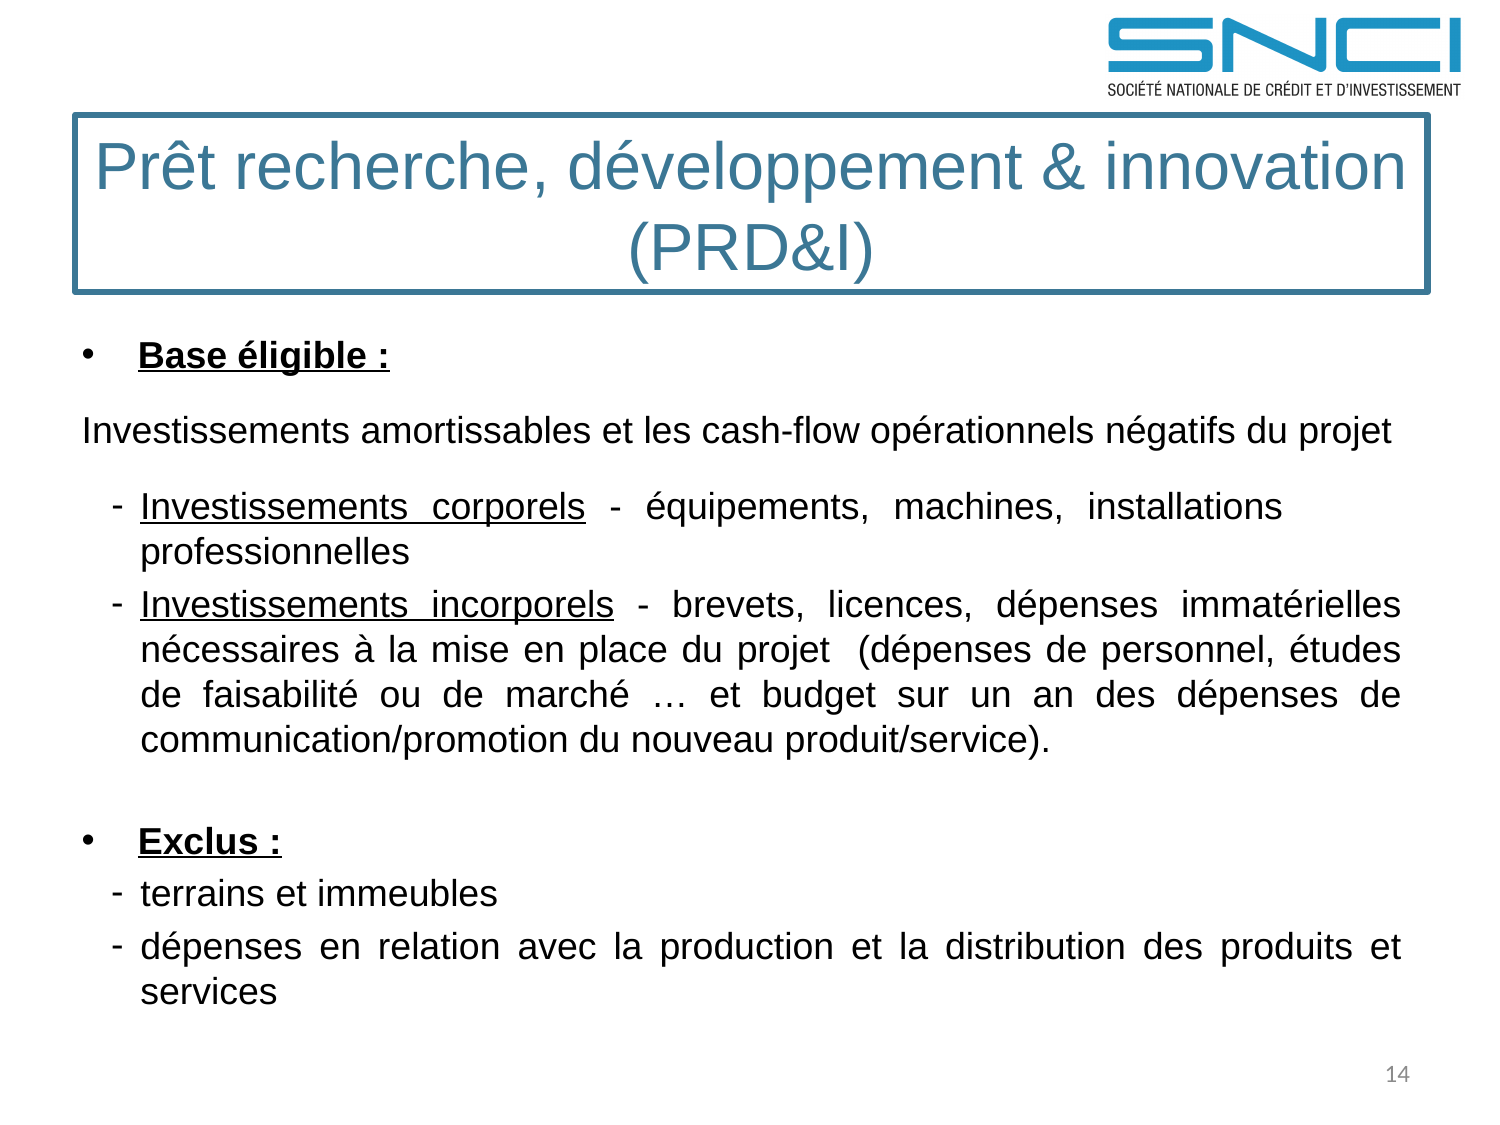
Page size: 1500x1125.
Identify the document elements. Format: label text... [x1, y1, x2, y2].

slide_number 14 [1074, 1042, 1425, 1103]
list Base éligible : Investissements amortissables et les cash-flow opérationnels négatifs du projet Investissements corporels - équipements, machines, installations professionnelles Investissements incorporels - brevets, licences, dépenses immatérielles nécessaires à la mise en place du projet (dépenses de personnel, études de faisabilité ou de marché … et budget sur un an des dépenses de communication/promotion du nouveau produit/service). Exclus : terrains et immeubles dépenses en relation avec la production et la distribution des produits et services [66, 323, 1417, 1066]
picture [1105, 14, 1465, 100]
title Prêt recherche, développement & innovation (PRD&I) [73, 113, 1430, 294]
